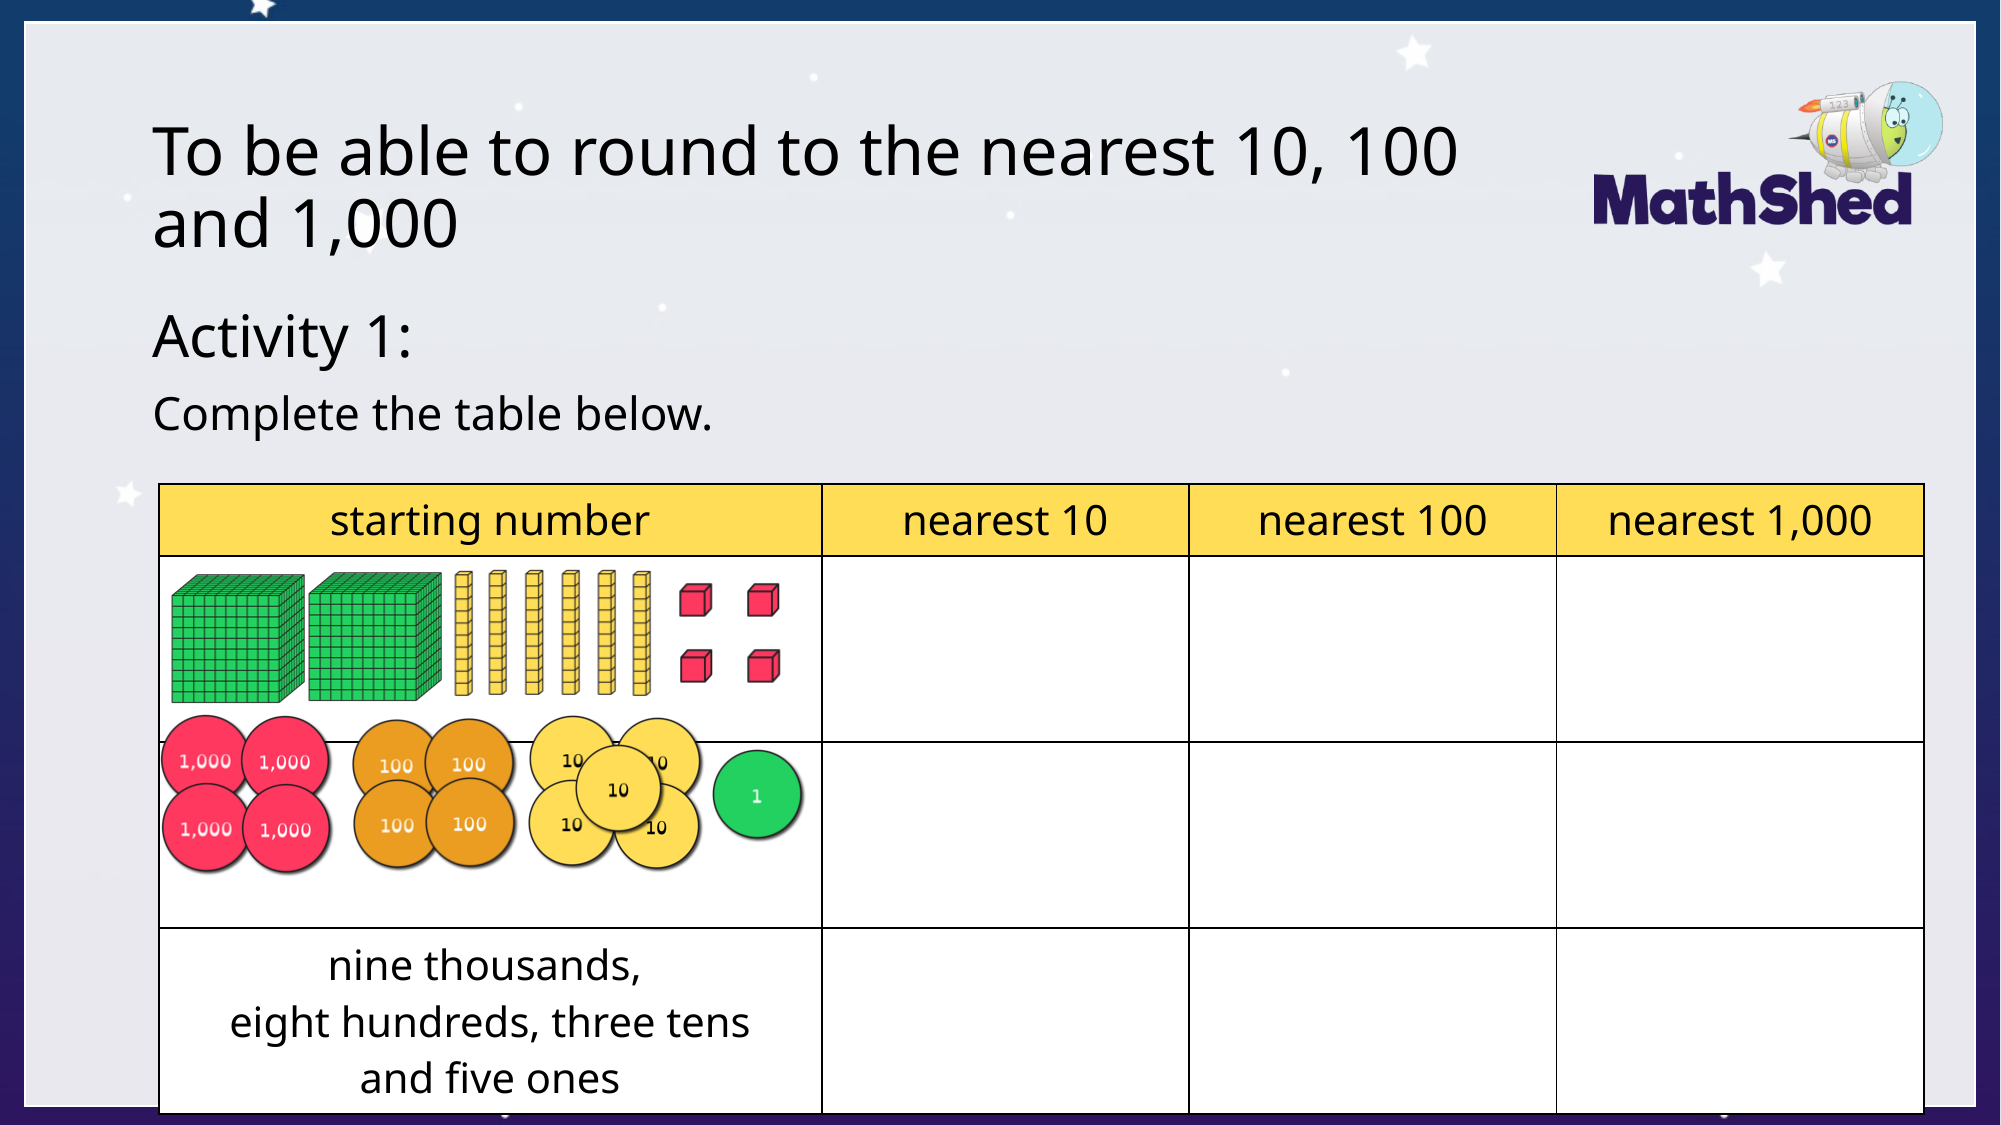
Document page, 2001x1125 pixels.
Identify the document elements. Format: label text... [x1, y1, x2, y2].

table_header nearest 1,000 [1557, 485, 1923, 555]
table_cell [823, 929, 1188, 1113]
list Activity 1: Complete the table below. [137, 299, 1863, 1014]
table_cell [1557, 743, 1923, 927]
table_cell [1190, 557, 1556, 741]
table_cell [160, 743, 821, 927]
table_cell [1190, 929, 1556, 1113]
table_cell [160, 557, 821, 741]
table_header starting number [160, 485, 821, 555]
table_cell [823, 557, 1188, 741]
picture [0, 0, 2001, 1125]
table_cell [1557, 557, 1923, 741]
table_cell [1190, 743, 1556, 927]
title To be able to round to the nearest 10, 100 and 1,000 [137, 81, 1578, 299]
table_header nearest 100 [1190, 485, 1556, 555]
table_cell nine thousands, eight hundreds, three tens and five ones [160, 929, 821, 1113]
table_cell [1557, 929, 1923, 1113]
table_cell [823, 743, 1188, 927]
table_header nearest 10 [823, 485, 1188, 555]
